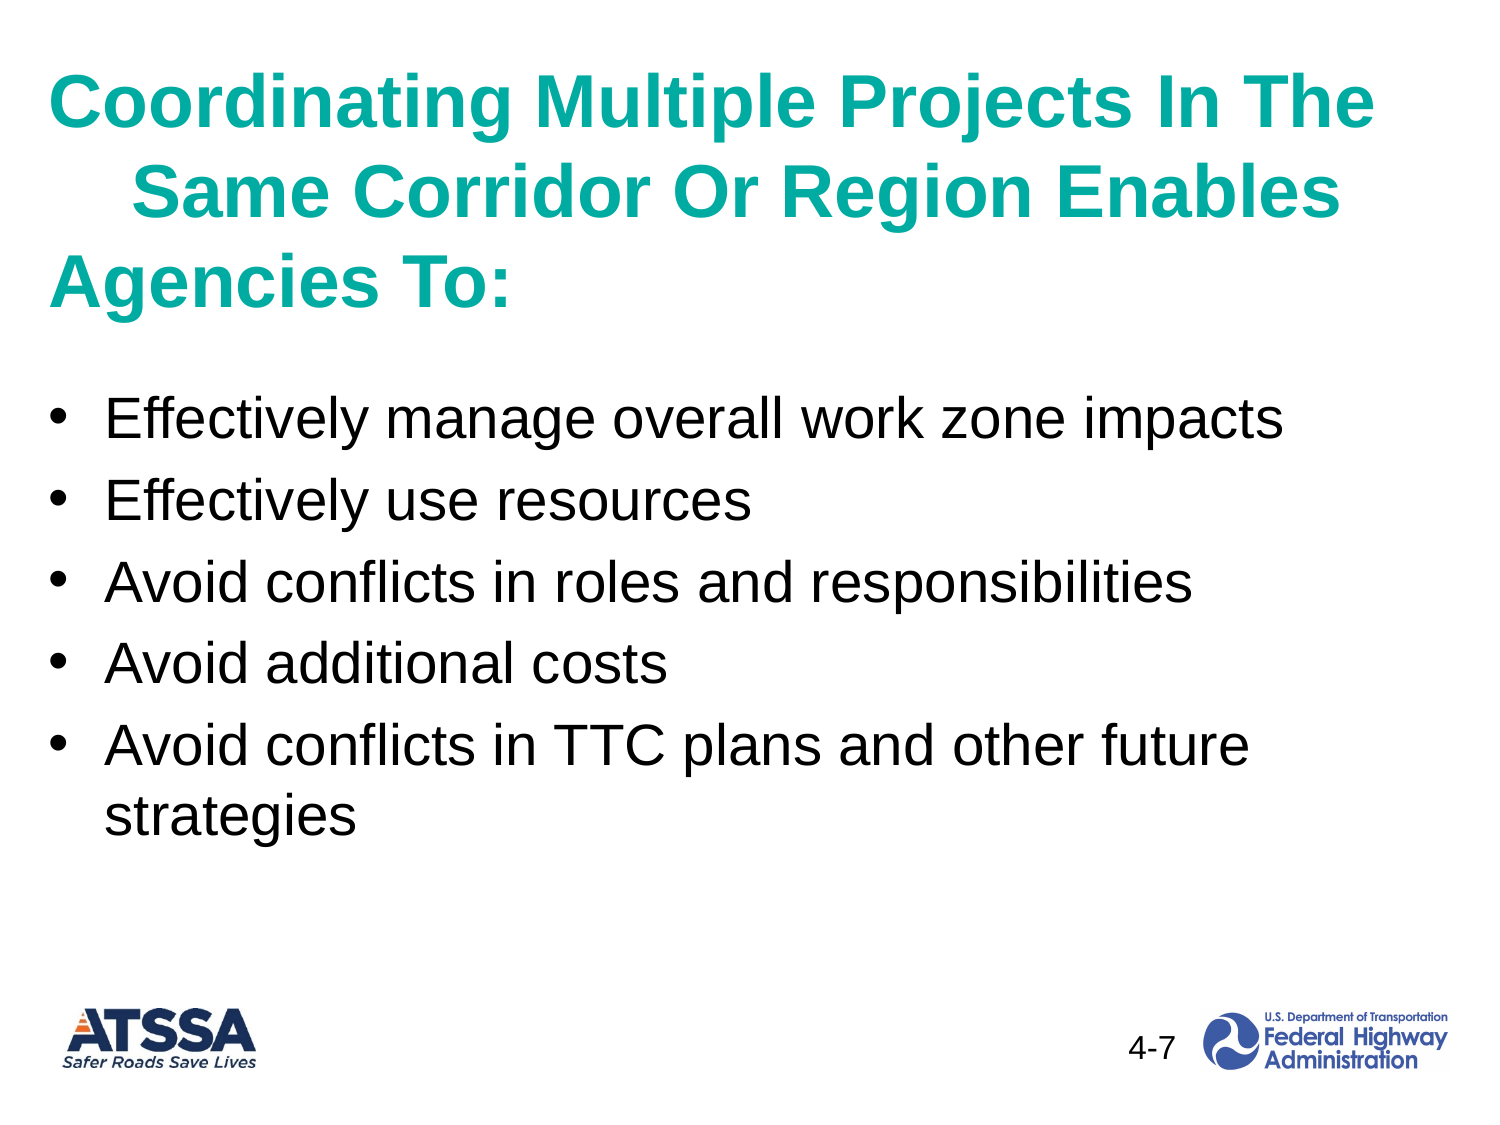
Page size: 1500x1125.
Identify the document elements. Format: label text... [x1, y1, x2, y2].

list Effectively manage overall work zone impacts Effectively use resources Avoid conflicts in roles and responsibilities Avoid additional costs Avoid conflicts in TTC plans and other future strategies [33, 372, 1467, 1094]
title Coordinating Multiple Projects In The Same Corridor Or Region Enables Agencies To: [33, 29, 1469, 345]
